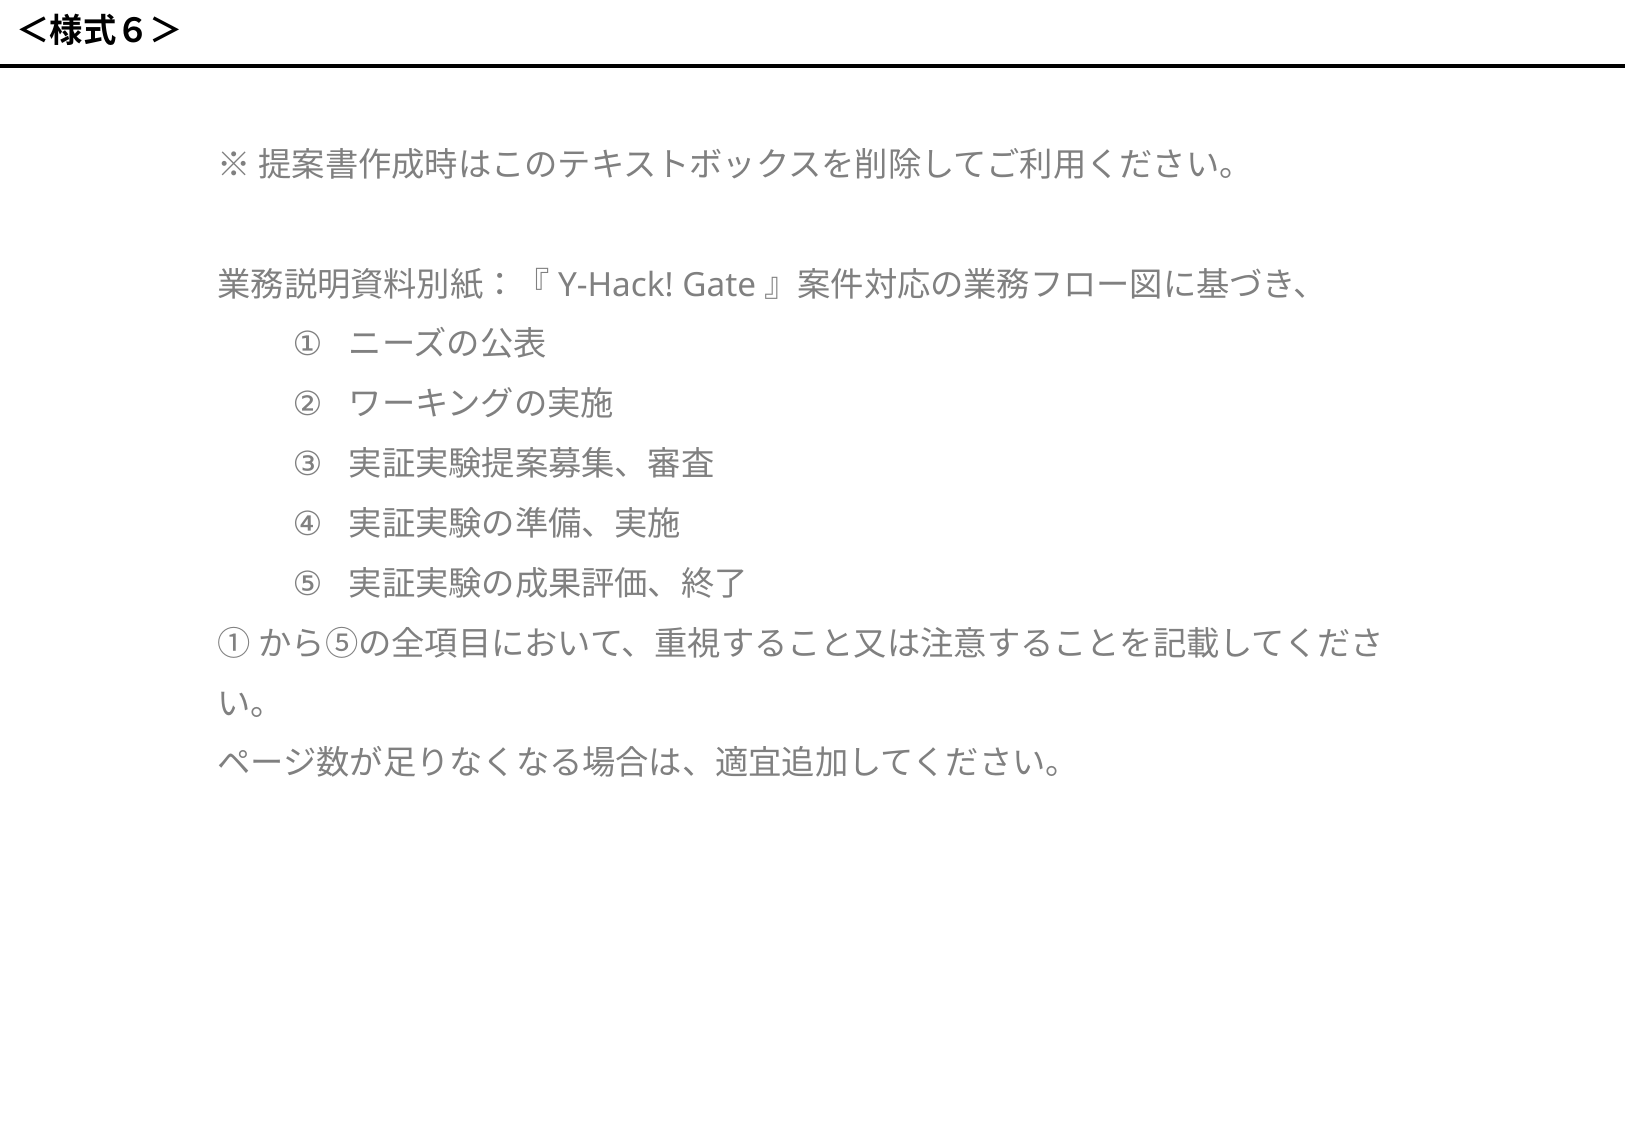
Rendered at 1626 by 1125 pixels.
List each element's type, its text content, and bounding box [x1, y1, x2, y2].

text_box ＜様式６＞ [2, 2, 1625, 57]
text_box ※提案書作成時はこのテキストボックスを削除してご利用ください。 業務説明資料別紙：『Y-Hack! Gate』案件対応の業務フロー図に基づき、 ニーズの公表 ワーキングの実施 実証実験提案募集、審査 実証実験の準備、実施 実証実験の成果評価、終了 ①から⑤の全項目において、重視すること又は注意することを記載してください。 ページ数が足りなくなる場合は、適宜追加してください。 [202, 115, 1423, 790]
